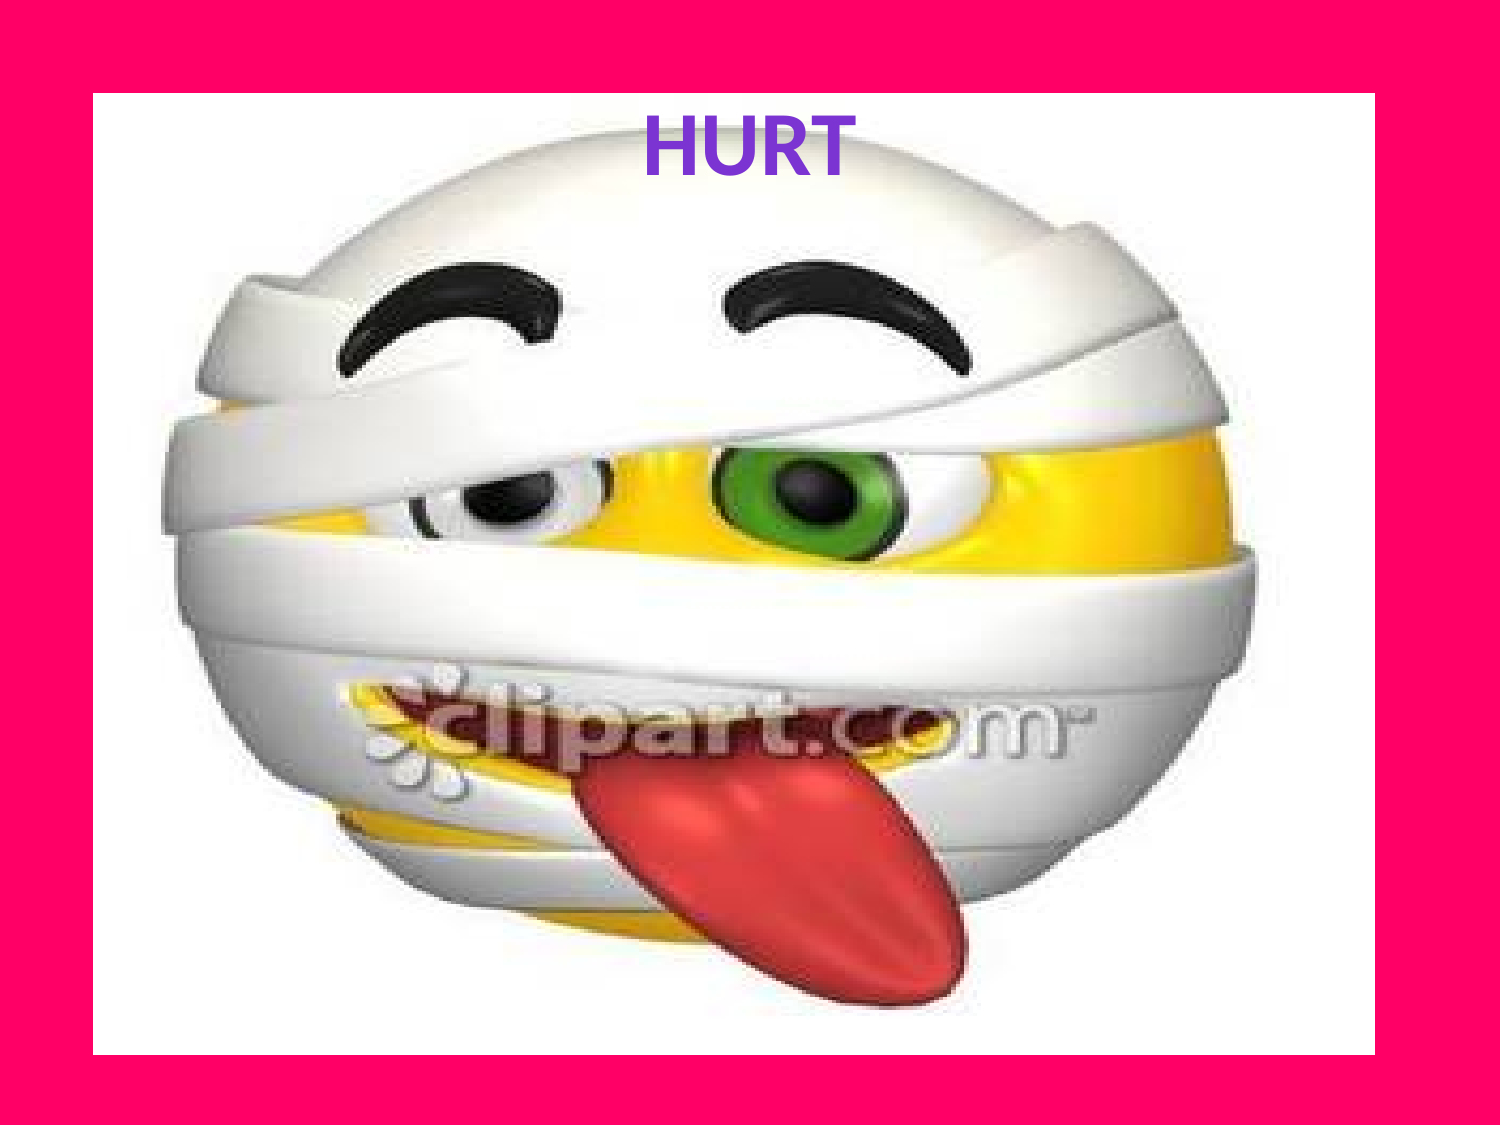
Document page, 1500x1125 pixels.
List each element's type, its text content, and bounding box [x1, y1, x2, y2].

title Hurt [75, 45, 1425, 233]
picture [93, 93, 1376, 1055]
